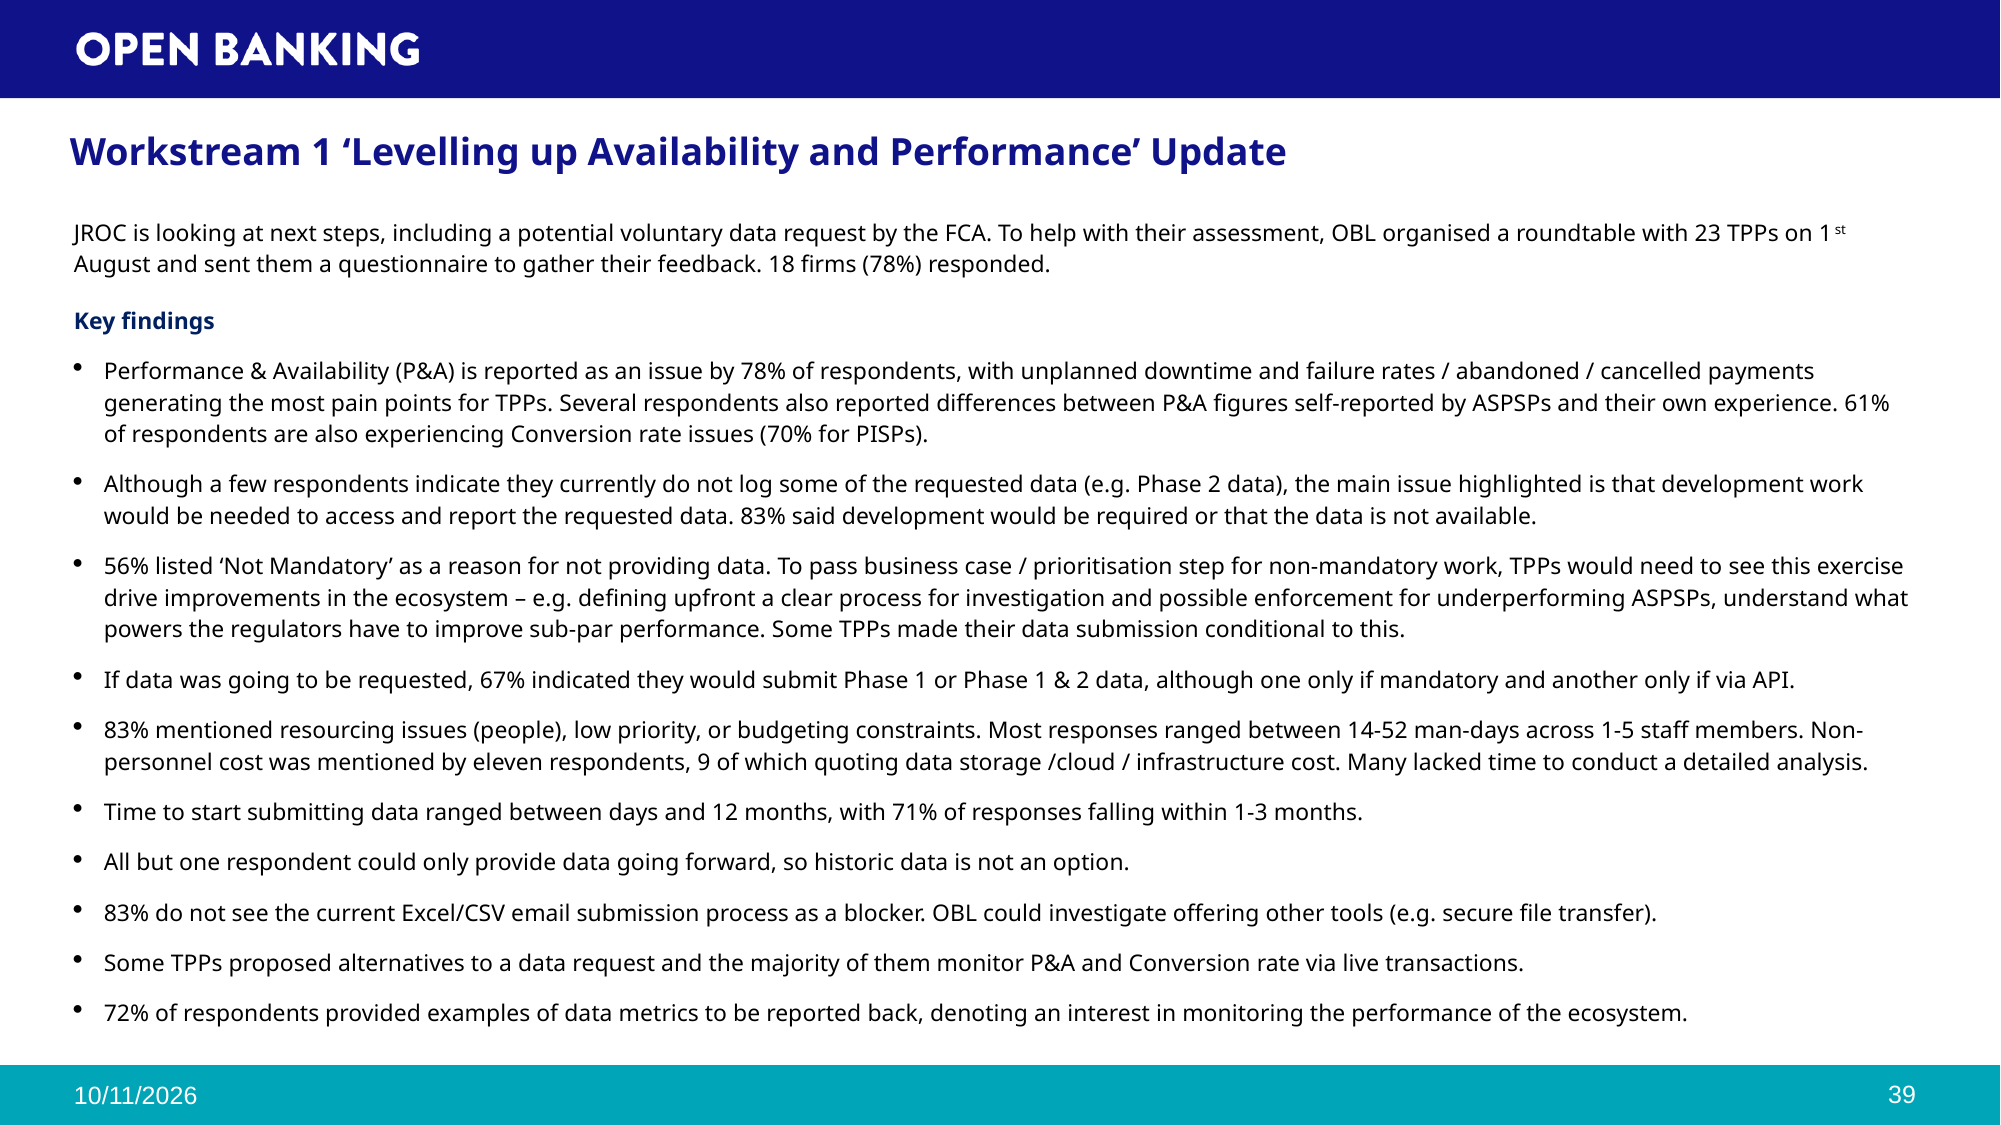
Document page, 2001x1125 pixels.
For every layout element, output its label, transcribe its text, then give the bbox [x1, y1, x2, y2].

picture [43, 0, 452, 99]
list JROC is looking at next steps, including a potential voluntary data request by the FCA. To help with their assessment, OBL organised a roundtable with 23 TPPs on 1st August and sent them a questionnaire to gather their feedback. 18 firms (78%) responded. Key findings Performance & Availability (P&A) is reported as an issue by 78% of respondents, with unplanned downtime and failure rates / abandoned / cancelled payments generating the most pain points for TPPs. Several respondents also reported differences between P&A figures self-reported by ASPSPs and their own experience. 61% of respondents are also experiencing Conversion rate issues (70% for PISPs). Although a few respondents indicate they currently do not log some of the requested data (e.g. Phase 2 data), the main issue highlighted is that development work would be needed to access and report the requested data. 83% said development would be required or that the data is not available. 56% listed ‘Not Mandatory’ as a reason for not providing data. To pass business case / prioritisation step for non-mandatory work, TPPs would need to see this exercise drive improvements in the ecosystem – e.g. defining upfront a clear process for investigation and possible enforcement for underperforming ASPSPs, understand what powers the regulators have to improve sub-par performance. Some TPPs made their data submission conditional to this. If data was going to be requested, 67% indicated they would submit Phase 1 or Phase 1 & 2 data, although one only if mandatory and another only if via API. 83% mentioned resourcing issues (people), low priority, or budgeting constraints. Most responses ranged between 14-52 man-days across 1-5 staff members. Non-personnel cost was mentioned by eleven respondents, 9 of which quoting data storage /cloud / infrastructure cost. Many lacked time to conduct a detailed analysis. Time to start submitting data ranged between days and 12 months, with 71% of responses falling within 1-3 months. All but one respondent could only provide data going forward, so historic data is not an option. 83% do not see the current Excel/CSV email submission process as a blocker. OBL could investigate offering other tools (e.g. secure file transfer). Some TPPs proposed alternatives to a data request and the majority of them monitor P&A and Conversion rate via live transactions. 72% of respondents provided examples of data metrics to be reported back, denoting an interest in monitoring the performance of the ecosystem. [59, 206, 1936, 1125]
title Workstream 1 ‘Levelling up Availability and Performance’ Update [54, 125, 1629, 207]
